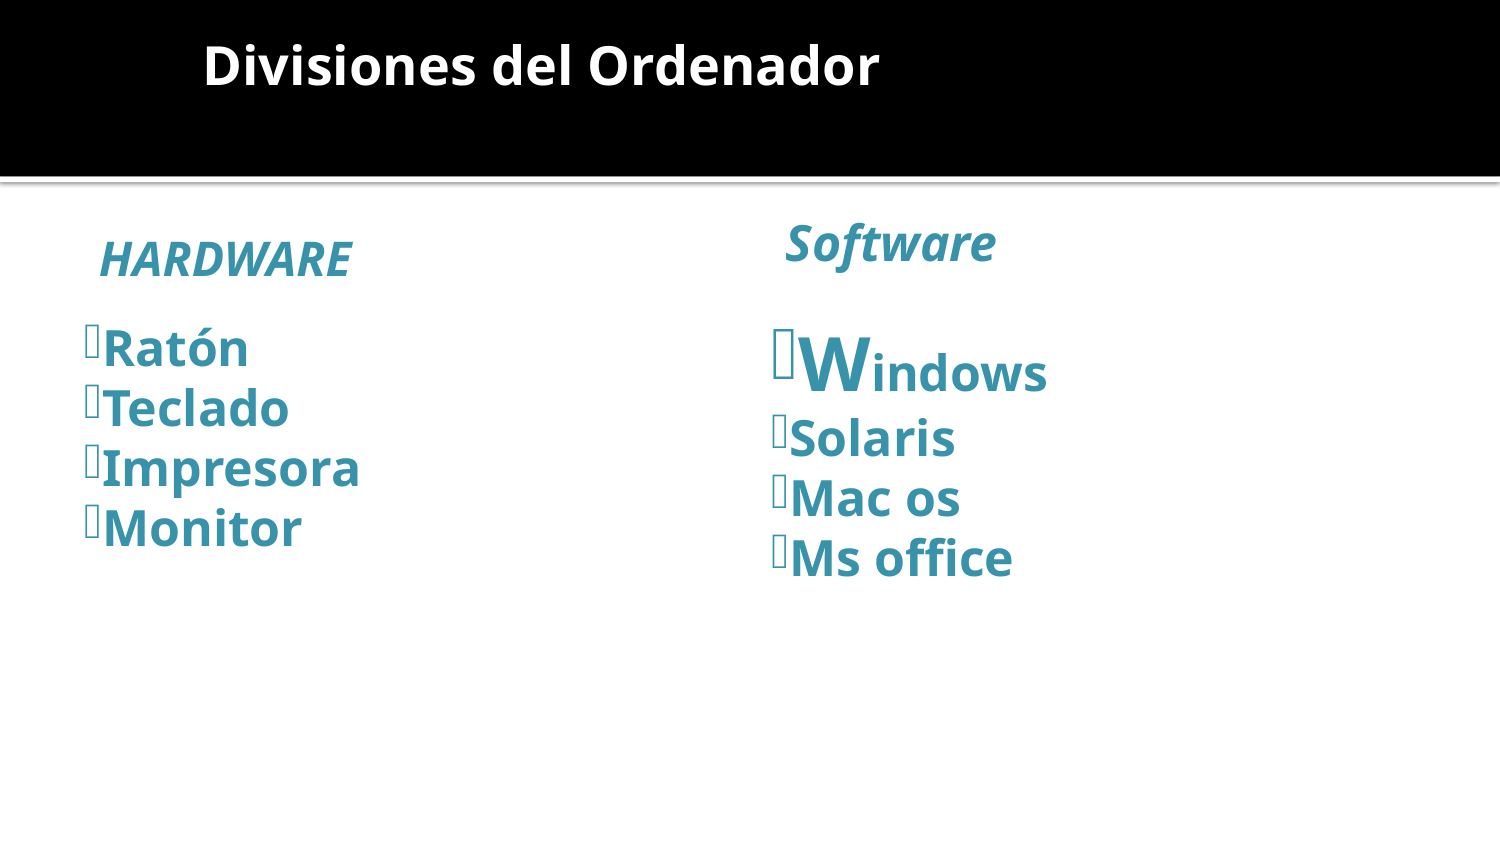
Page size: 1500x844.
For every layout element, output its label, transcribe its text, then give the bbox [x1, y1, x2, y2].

list Windows Solaris Mac os Ms office [761, 301, 1425, 788]
list Ratón Teclado Impresora Monitor [75, 301, 738, 788]
title Divisiones del Ordenador [187, 23, 1261, 169]
list Software [761, 222, 1425, 301]
list Hardware [75, 209, 738, 297]
